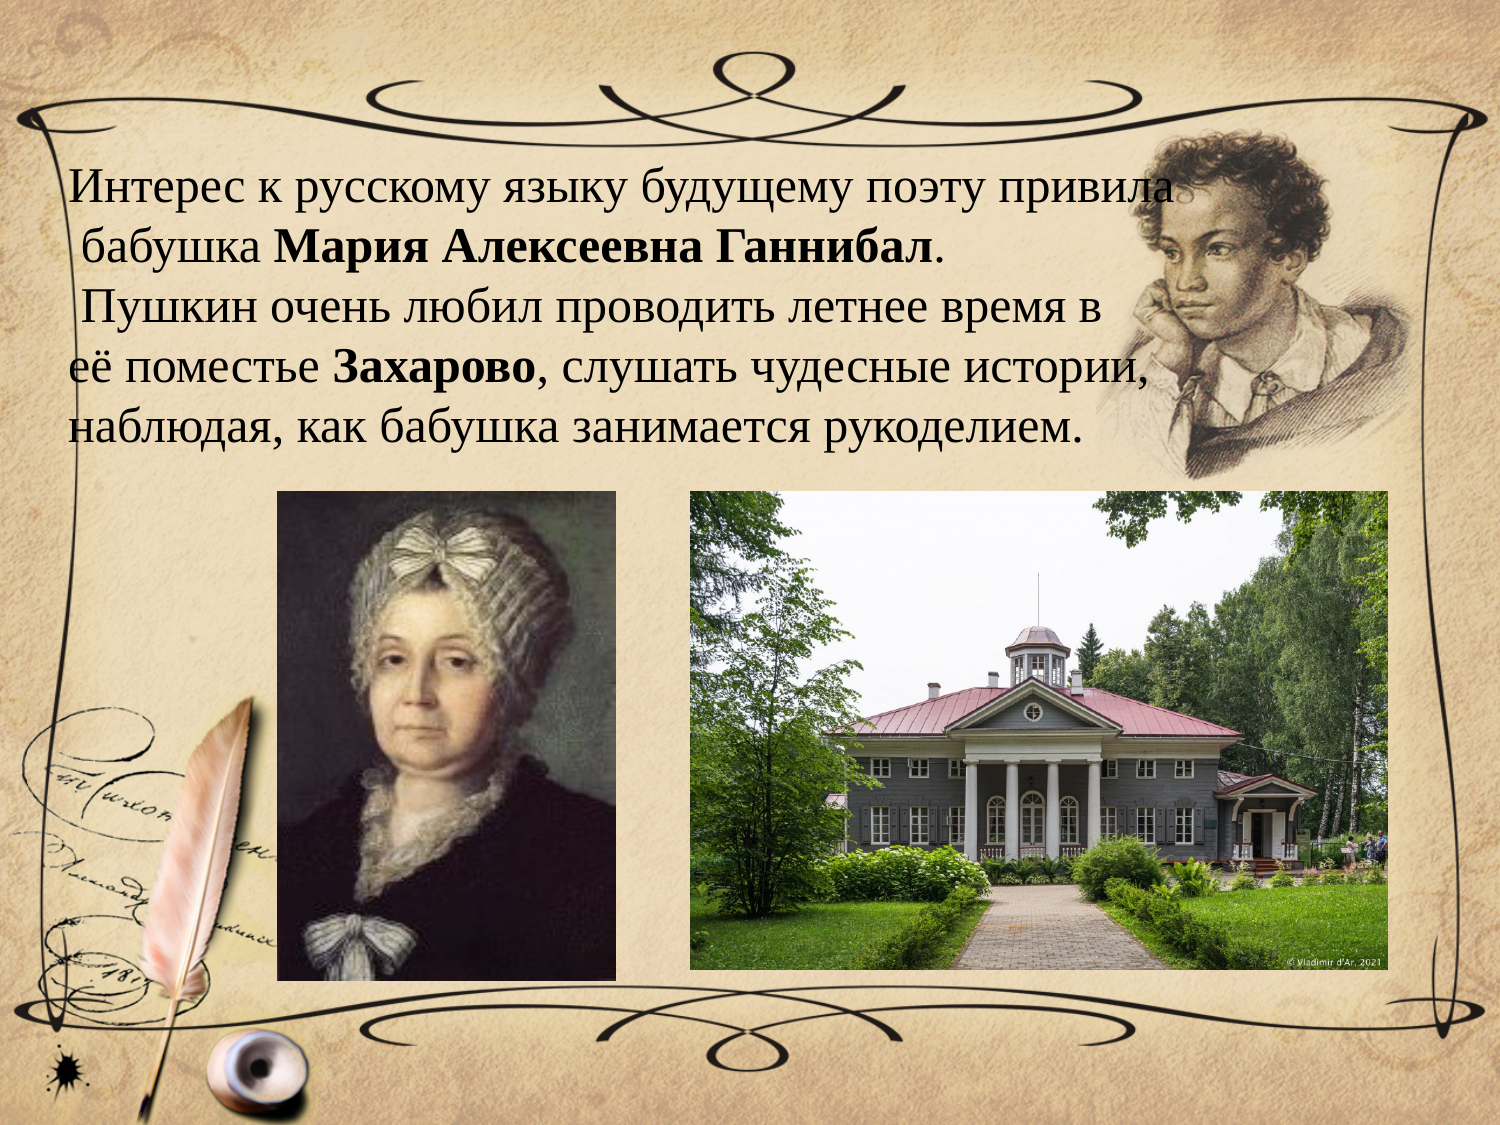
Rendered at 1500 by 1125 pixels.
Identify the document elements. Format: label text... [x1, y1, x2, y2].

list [690, 491, 1389, 970]
picture [0, 0, 1500, 1125]
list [277, 491, 616, 981]
title Интерес к русскому языку будущему поэту привила бабушка Мария Алексеевна Ганнибал. Пушкин очень любил проводить летнее время в её поместье Захарово, слушать чудесные истории, наблюдая, как бабушка занимается рукоделием. [53, 137, 1425, 468]
